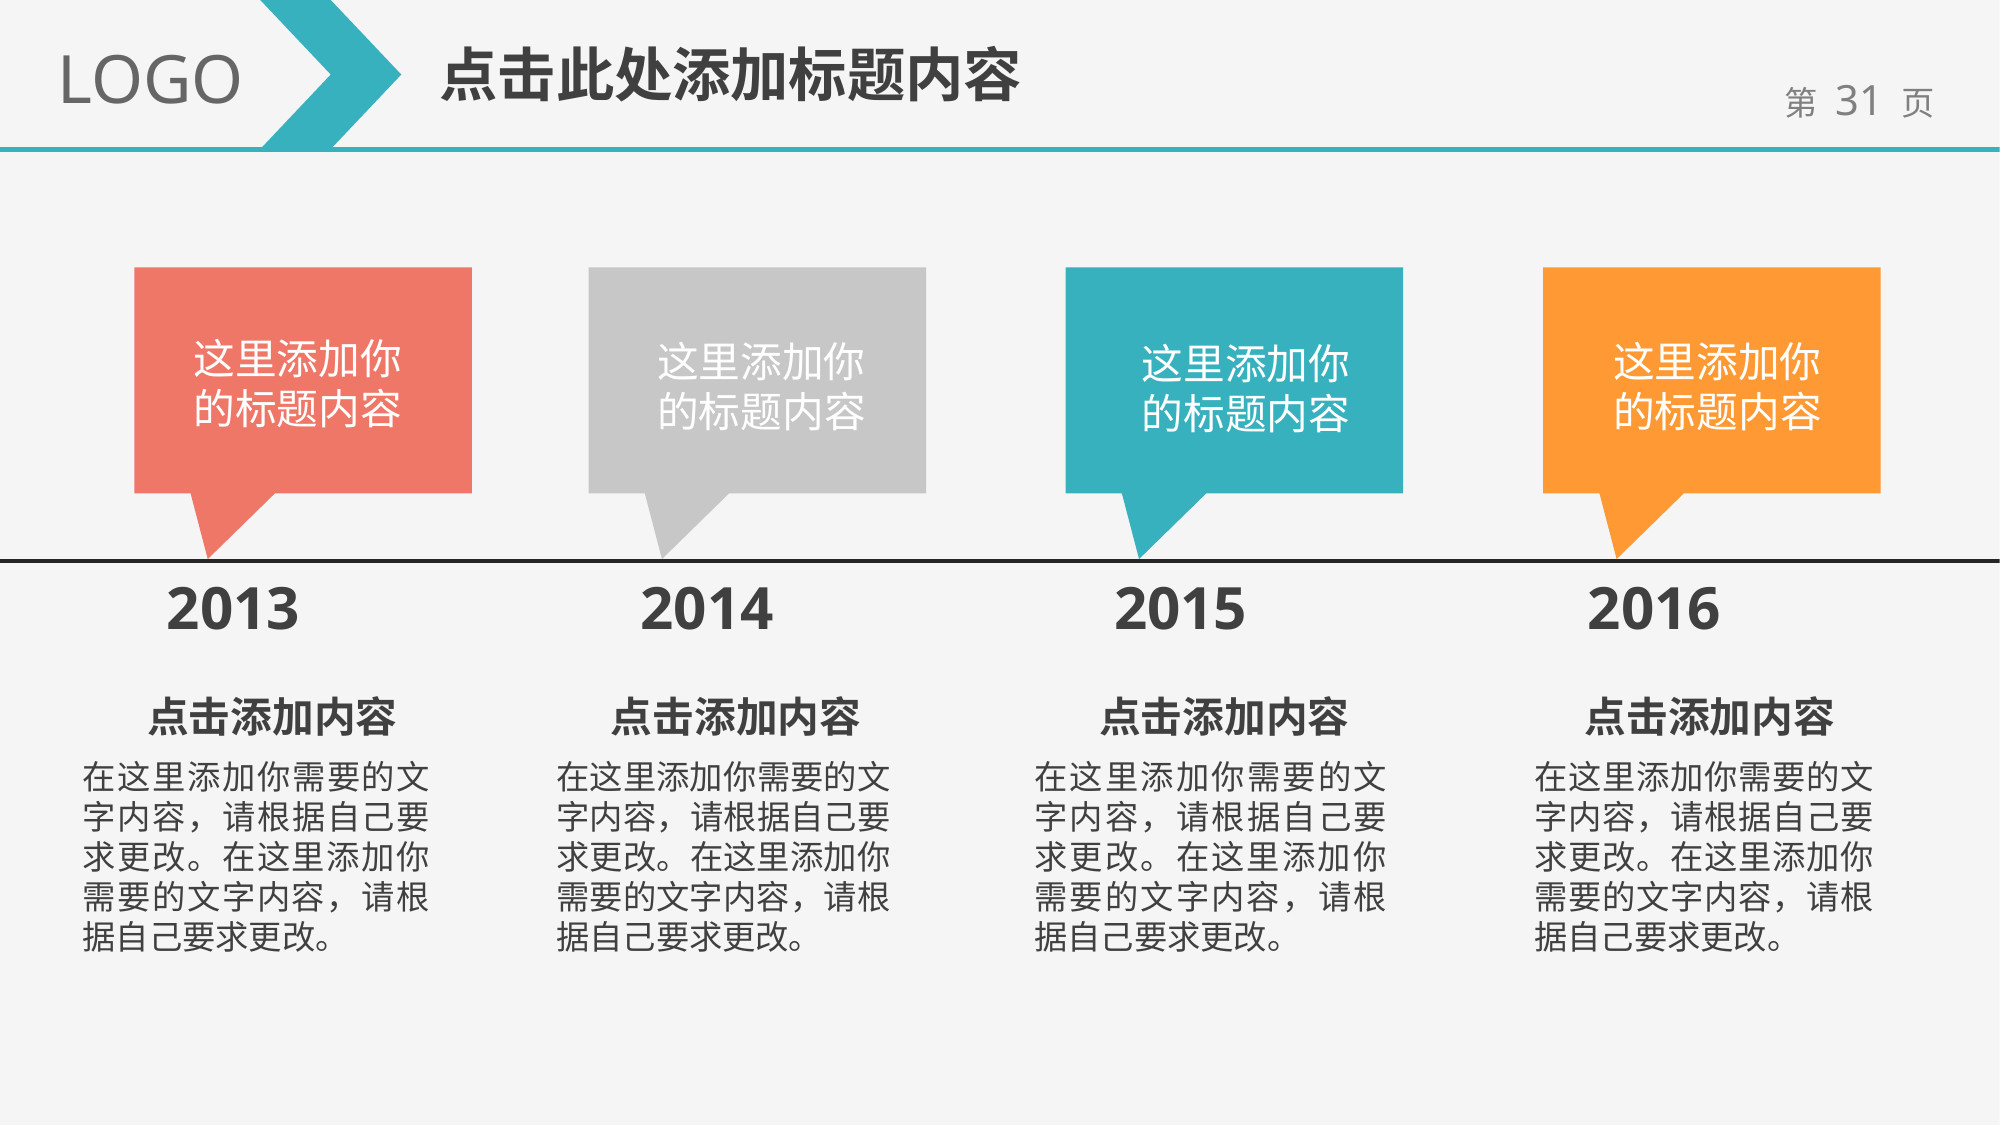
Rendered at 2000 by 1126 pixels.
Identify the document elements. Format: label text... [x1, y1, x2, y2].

text_box 2016 [1573, 563, 1736, 649]
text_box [588, 267, 927, 494]
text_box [1019, 683, 1402, 967]
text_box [1065, 267, 1404, 494]
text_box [1519, 683, 1889, 967]
text_box 2015 [1099, 563, 1263, 649]
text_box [134, 267, 473, 494]
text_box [541, 683, 906, 967]
text_box 2014 [625, 563, 789, 649]
text_box 2013 [152, 563, 315, 649]
text_box [0, 559, 2000, 563]
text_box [1542, 267, 1881, 494]
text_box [67, 683, 445, 967]
